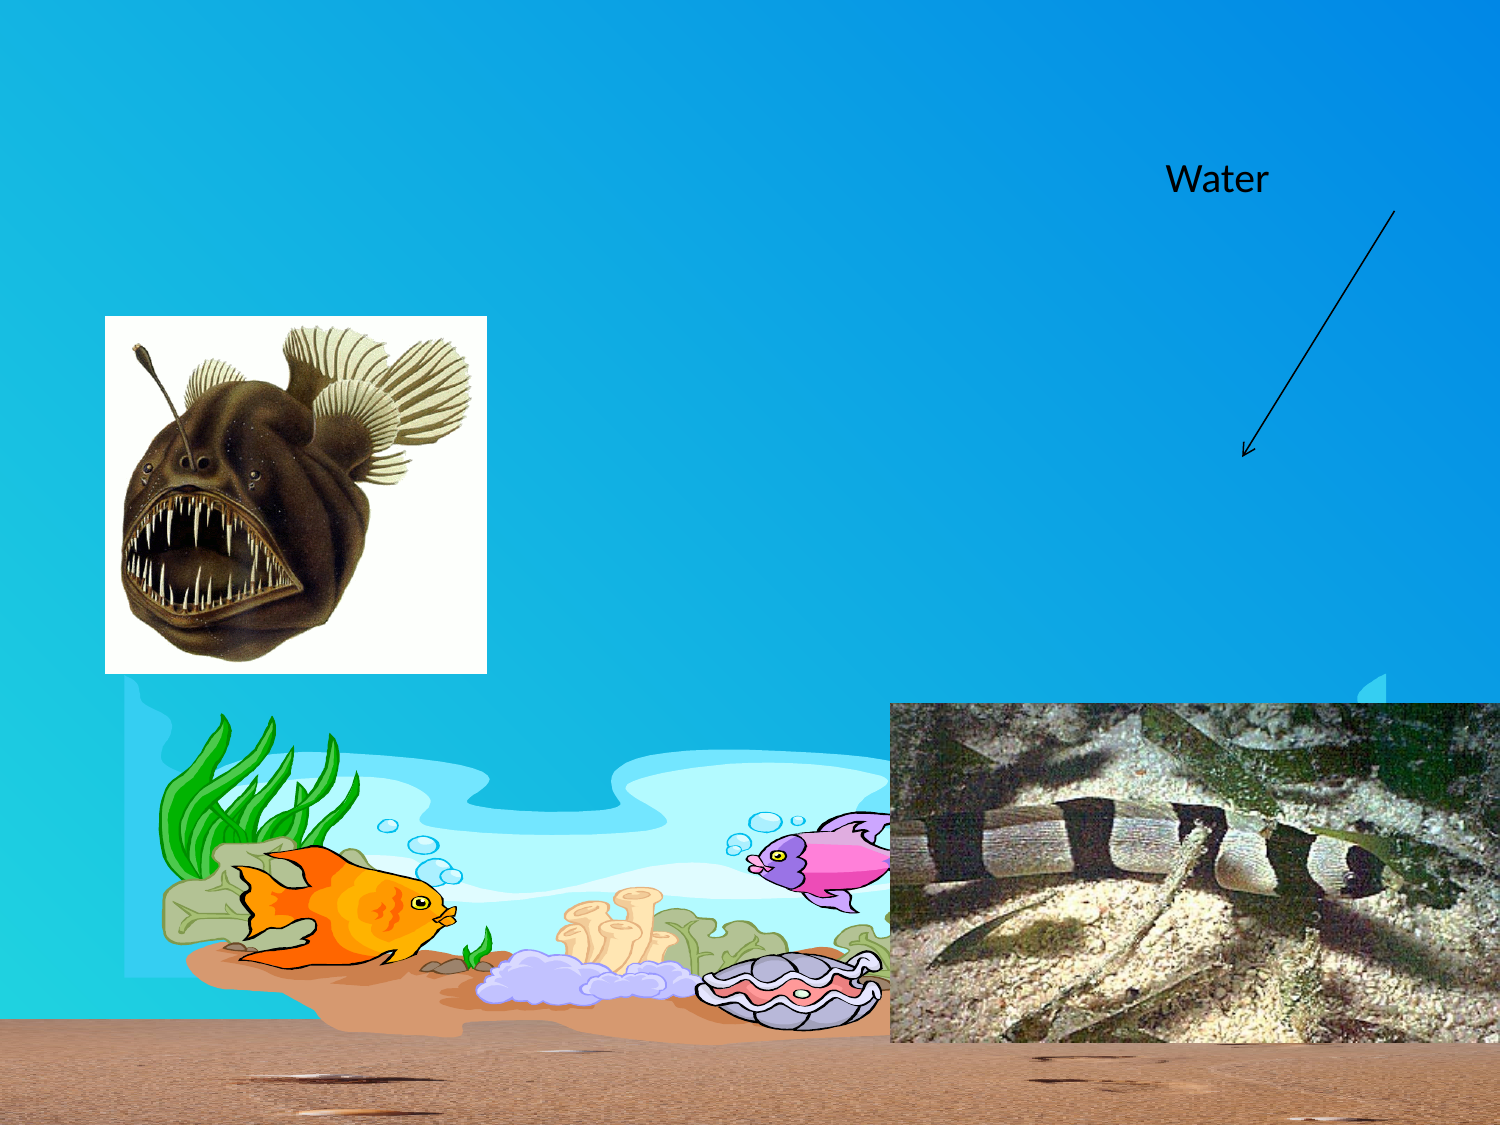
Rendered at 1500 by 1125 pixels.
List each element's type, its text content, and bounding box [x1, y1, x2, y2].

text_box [1195, 257, 1442, 411]
picture [0, 0, 1500, 1125]
title Water [773, 58, 1500, 293]
